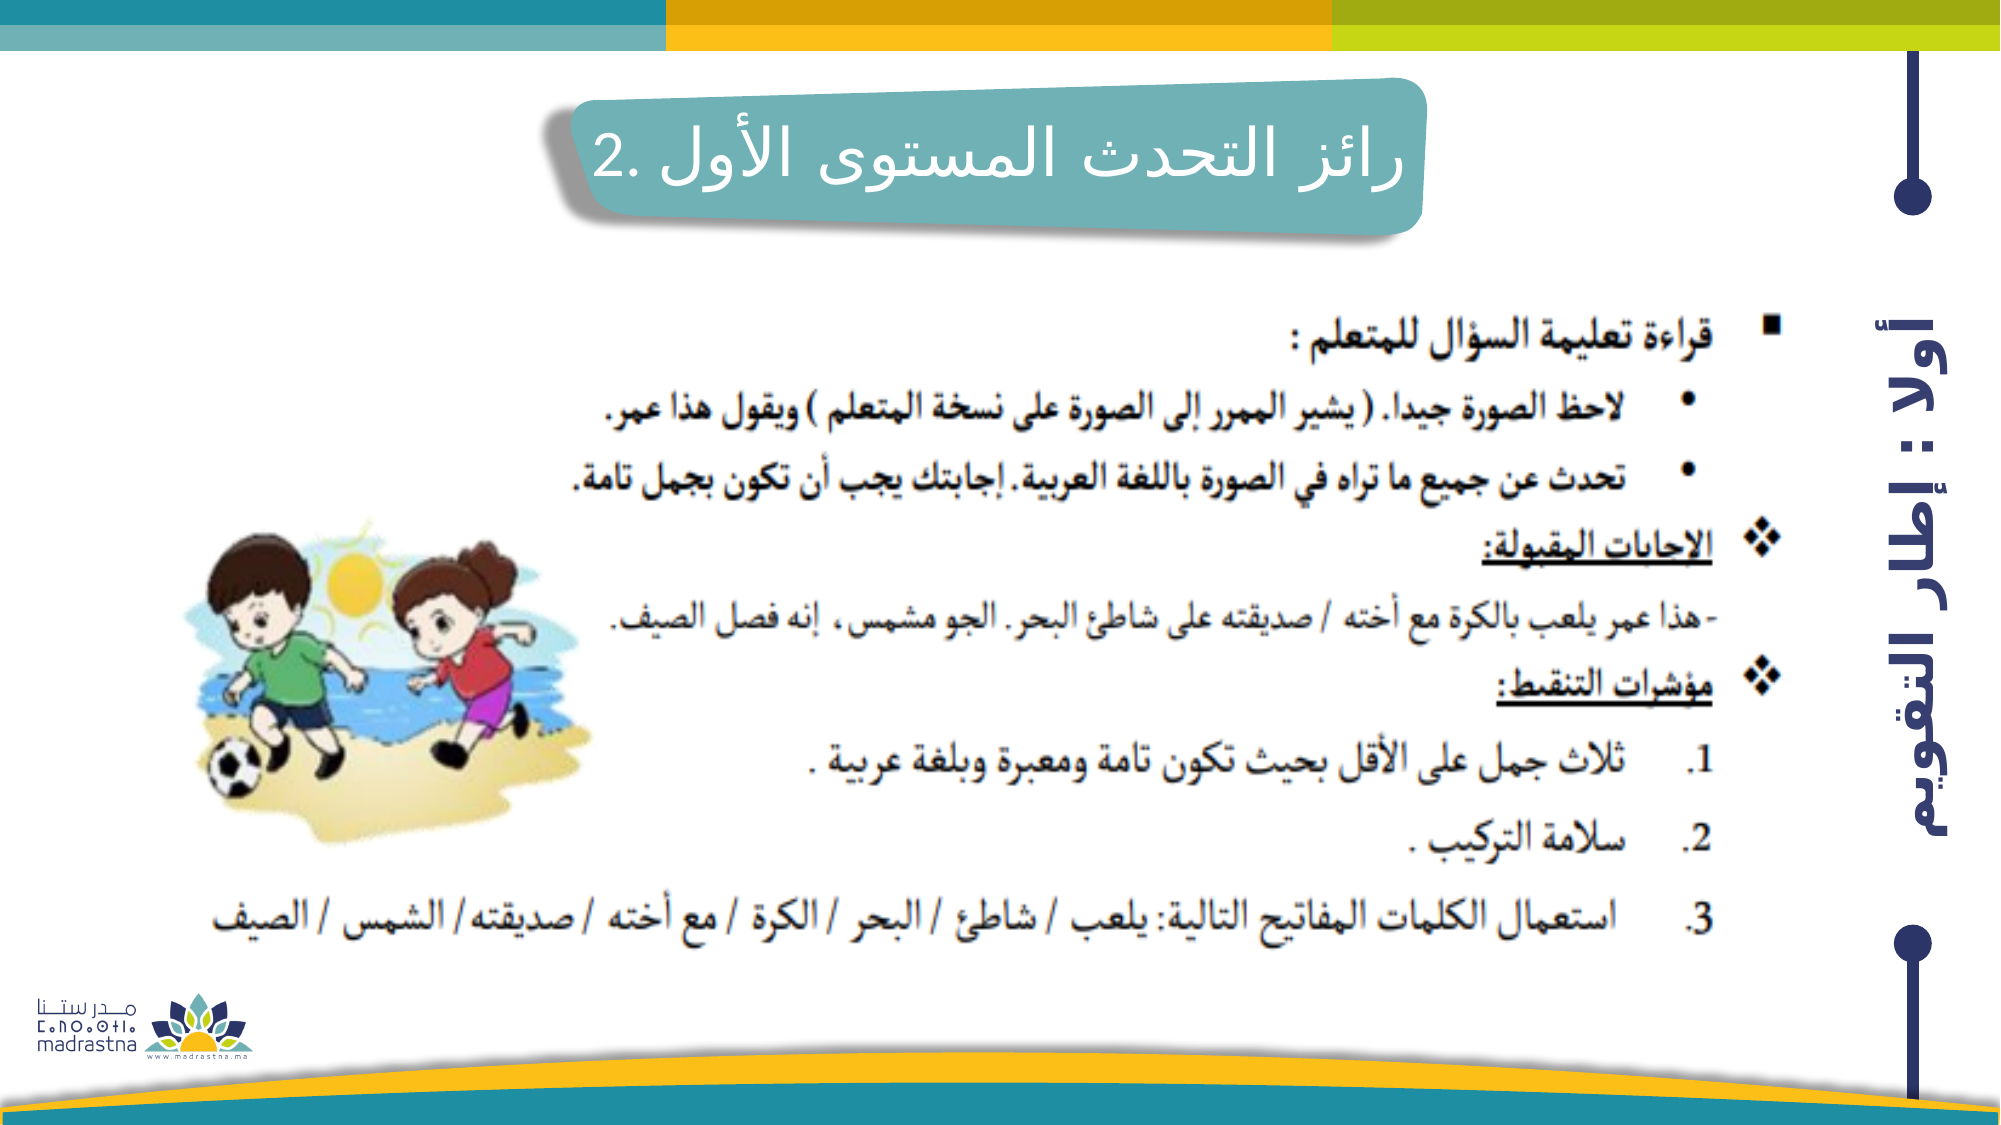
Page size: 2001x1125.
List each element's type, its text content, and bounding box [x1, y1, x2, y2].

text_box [0, 0, 2000, 52]
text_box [1894, 52, 1931, 215]
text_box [0, 1052, 2000, 1125]
picture [38, 993, 253, 1060]
text_box أولا : إطار التقويم [1832, 136, 1988, 1021]
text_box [1894, 925, 1931, 1052]
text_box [567, 47, 1433, 243]
picture [131, 284, 1798, 976]
